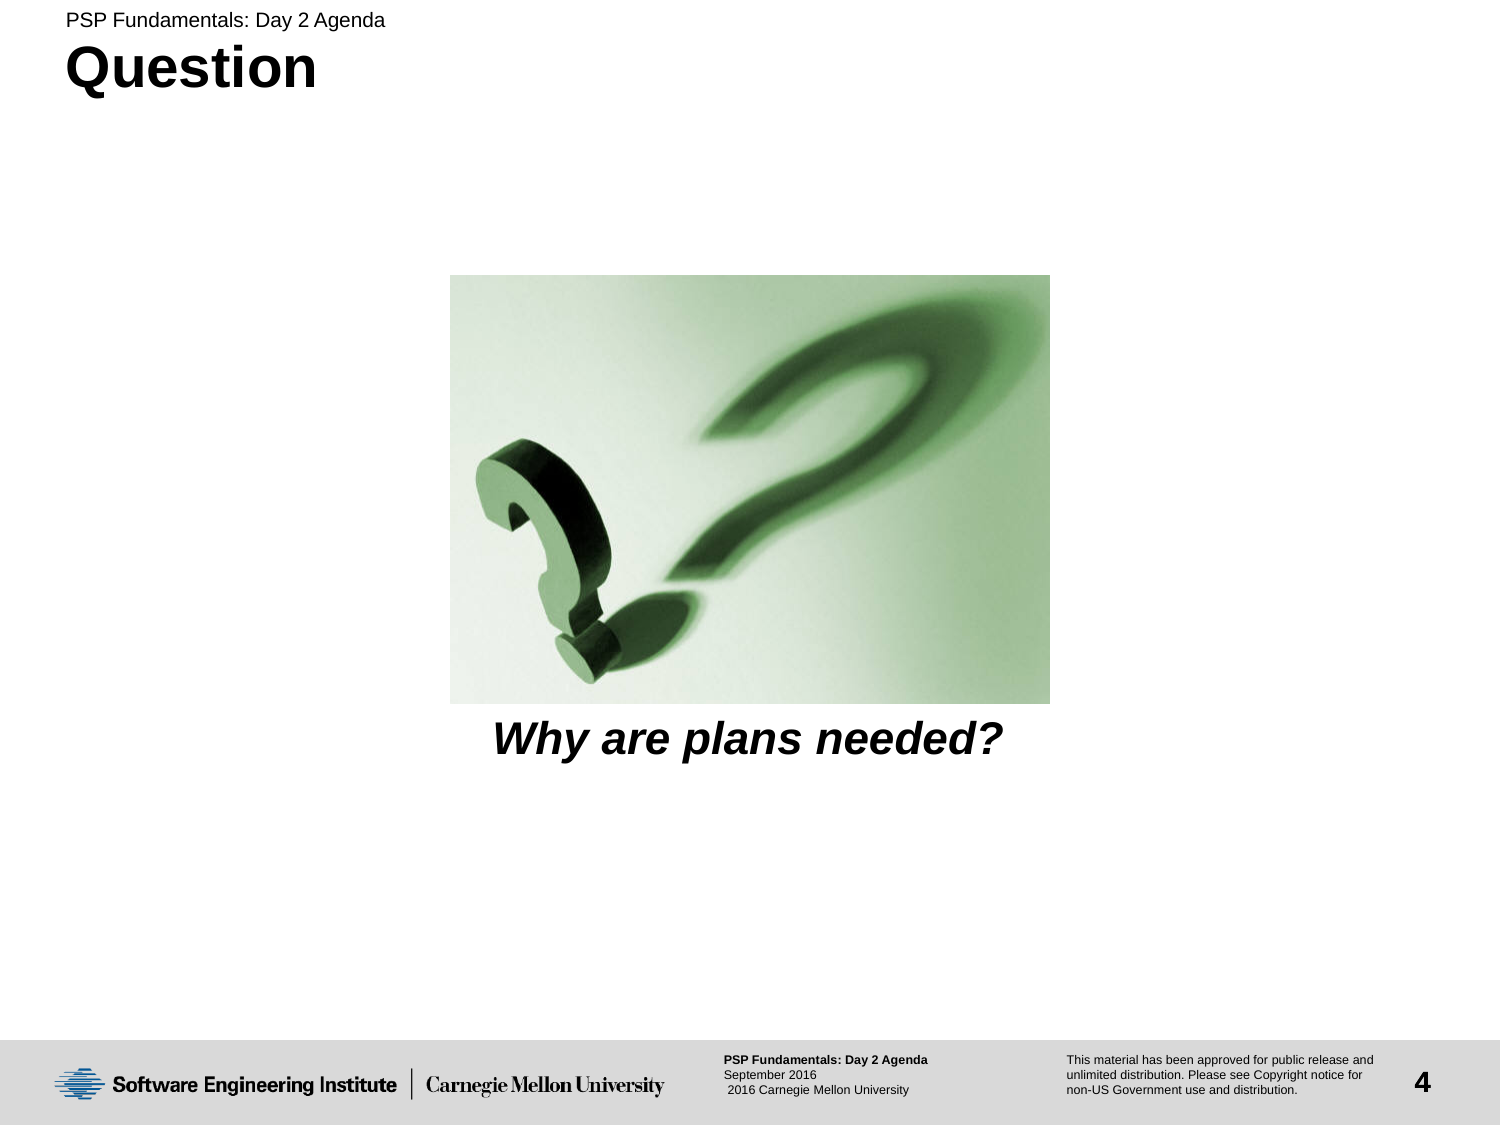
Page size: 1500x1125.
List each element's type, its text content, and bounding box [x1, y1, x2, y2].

title Question [65, 37, 1430, 148]
picture [449, 275, 1050, 704]
picture [46, 1061, 673, 1104]
list Why are plans needed? [65, 177, 1431, 1000]
